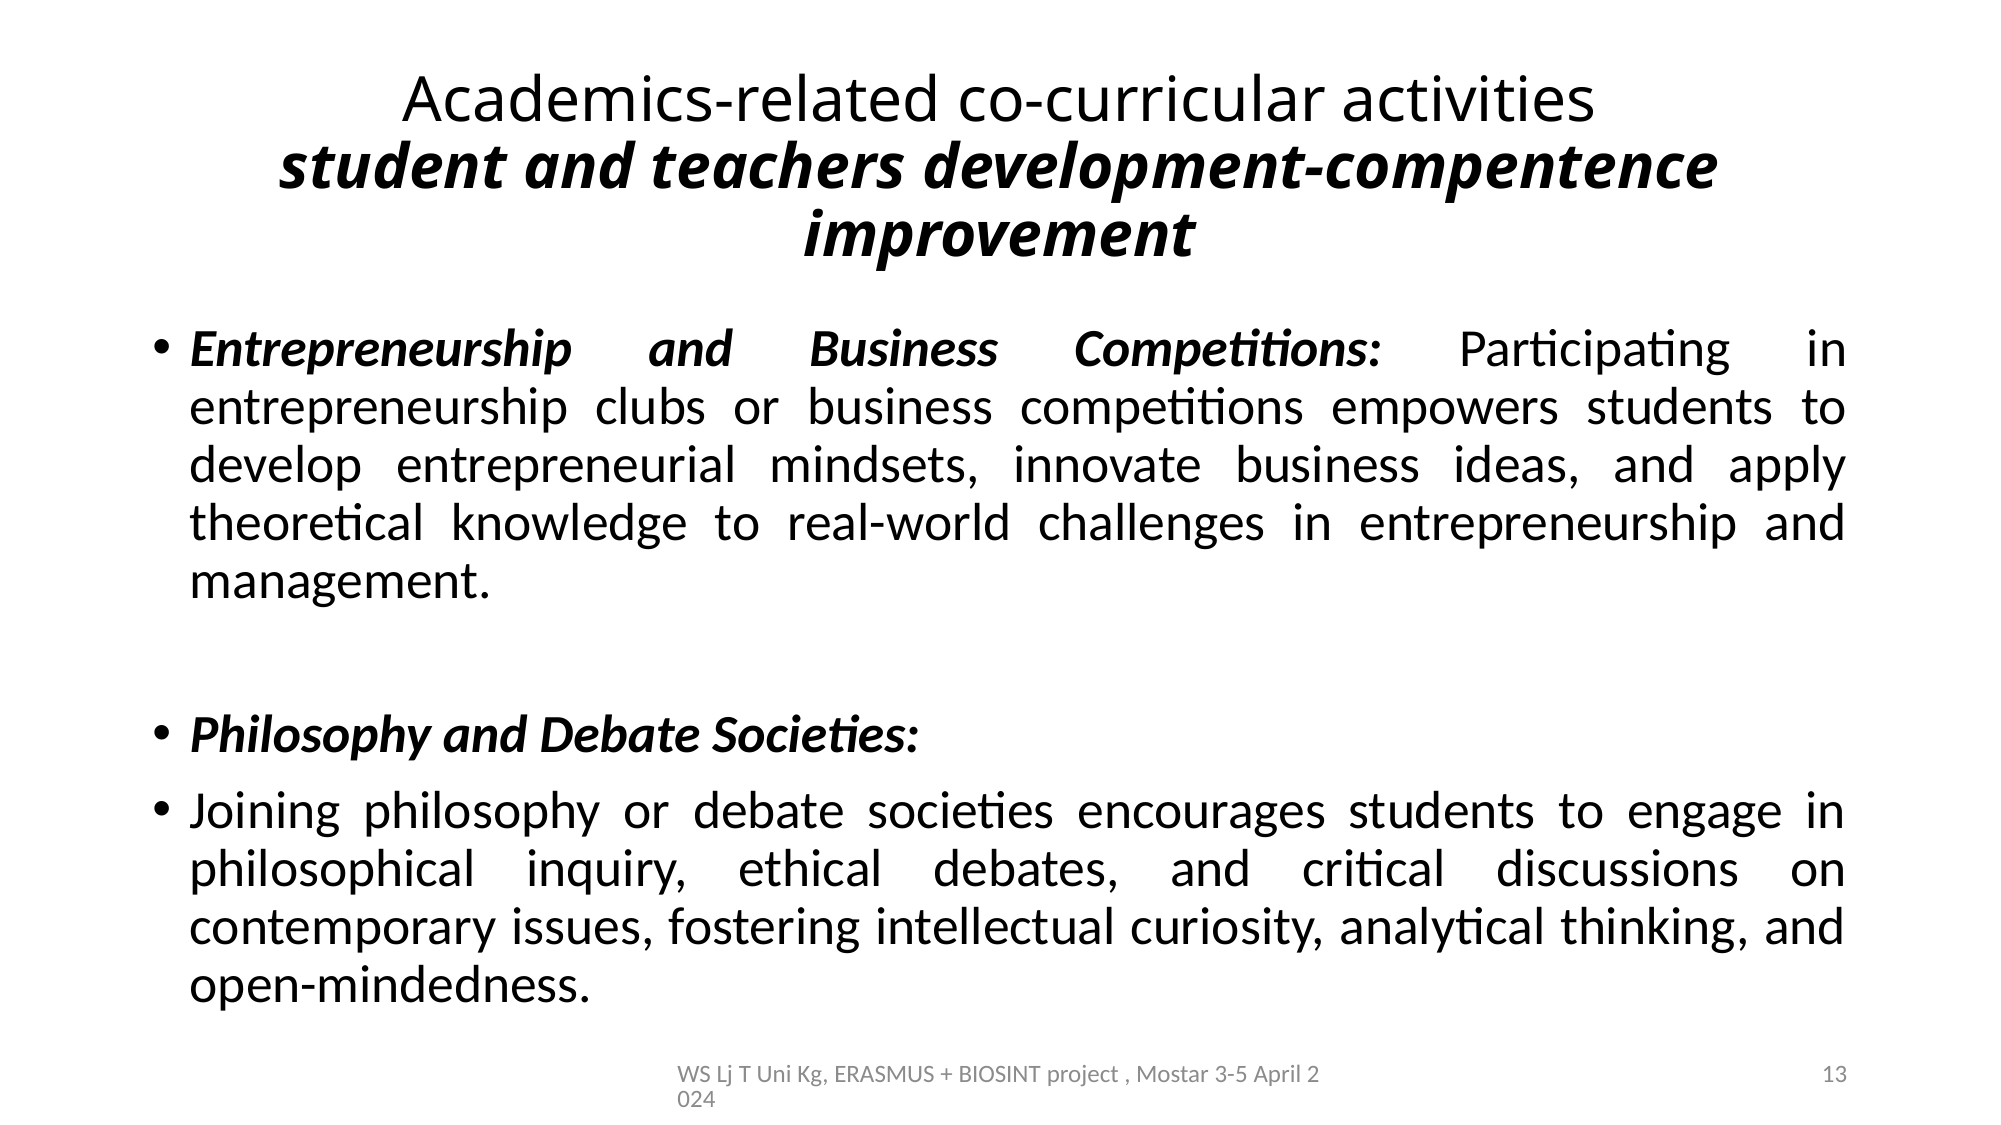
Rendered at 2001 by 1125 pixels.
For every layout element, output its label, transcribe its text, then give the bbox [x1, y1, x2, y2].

slide_number 13 [1412, 1042, 1863, 1103]
footer WS Lj T Uni Kg, ERASMUS + BIOSINT project , Mostar 3-5 April 2024 [662, 1042, 1338, 1103]
list Entrepreneurship and Business Competitions: Participating in entrepreneurship clubs or business competitions empowers students to develop entrepreneurial mindsets, innovate business ideas, and apply theoretical knowledge to real-world challenges in entrepreneurship and management. Philosophy and Debate Societies: Joining philosophy or debate societies encourages students to engage in philosophical inquiry, ethical debates, and critical discussions on contemporary issues, fostering intellectual curiosity, analytical thinking, and open-mindedness. [137, 313, 1863, 1027]
title Academics-related co-curricular activities student and teachers development-compentence improvement [137, 59, 1863, 278]
